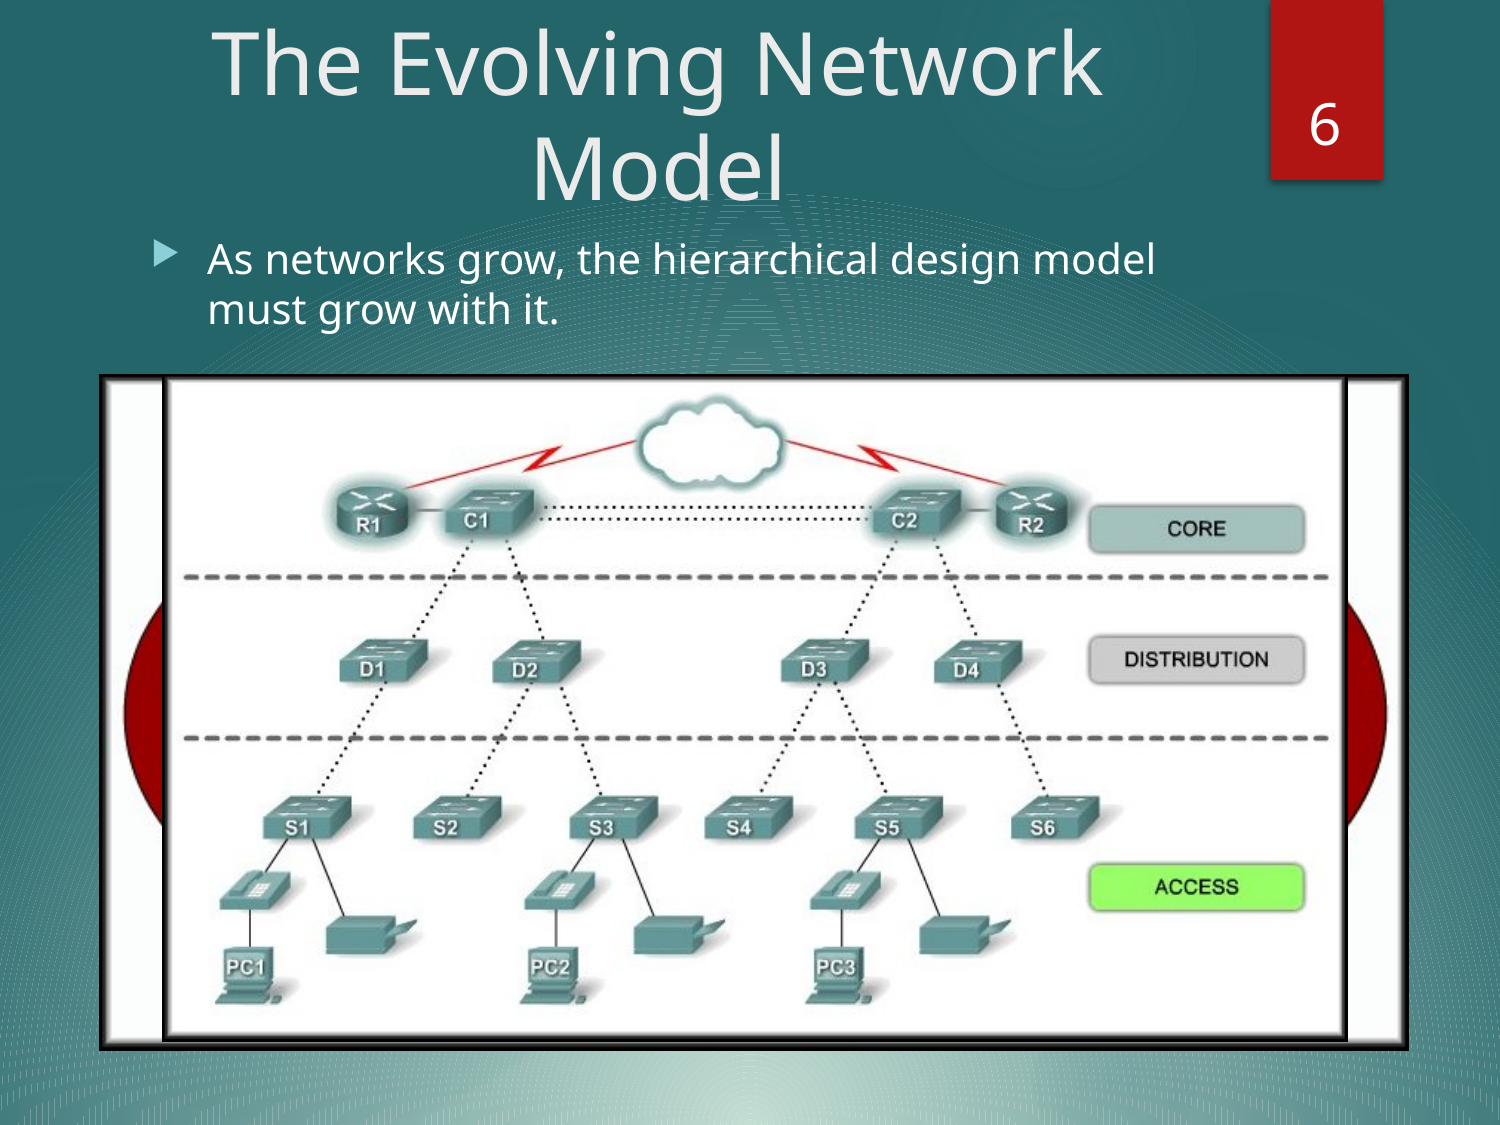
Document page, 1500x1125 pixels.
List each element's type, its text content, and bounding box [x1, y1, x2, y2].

list As networks grow, the hierarchical design model must grow with it. [135, 224, 1237, 373]
picture [99, 374, 1409, 1052]
slide_number 6 [1273, 48, 1378, 175]
title The Evolving Network Model [79, 0, 1237, 230]
